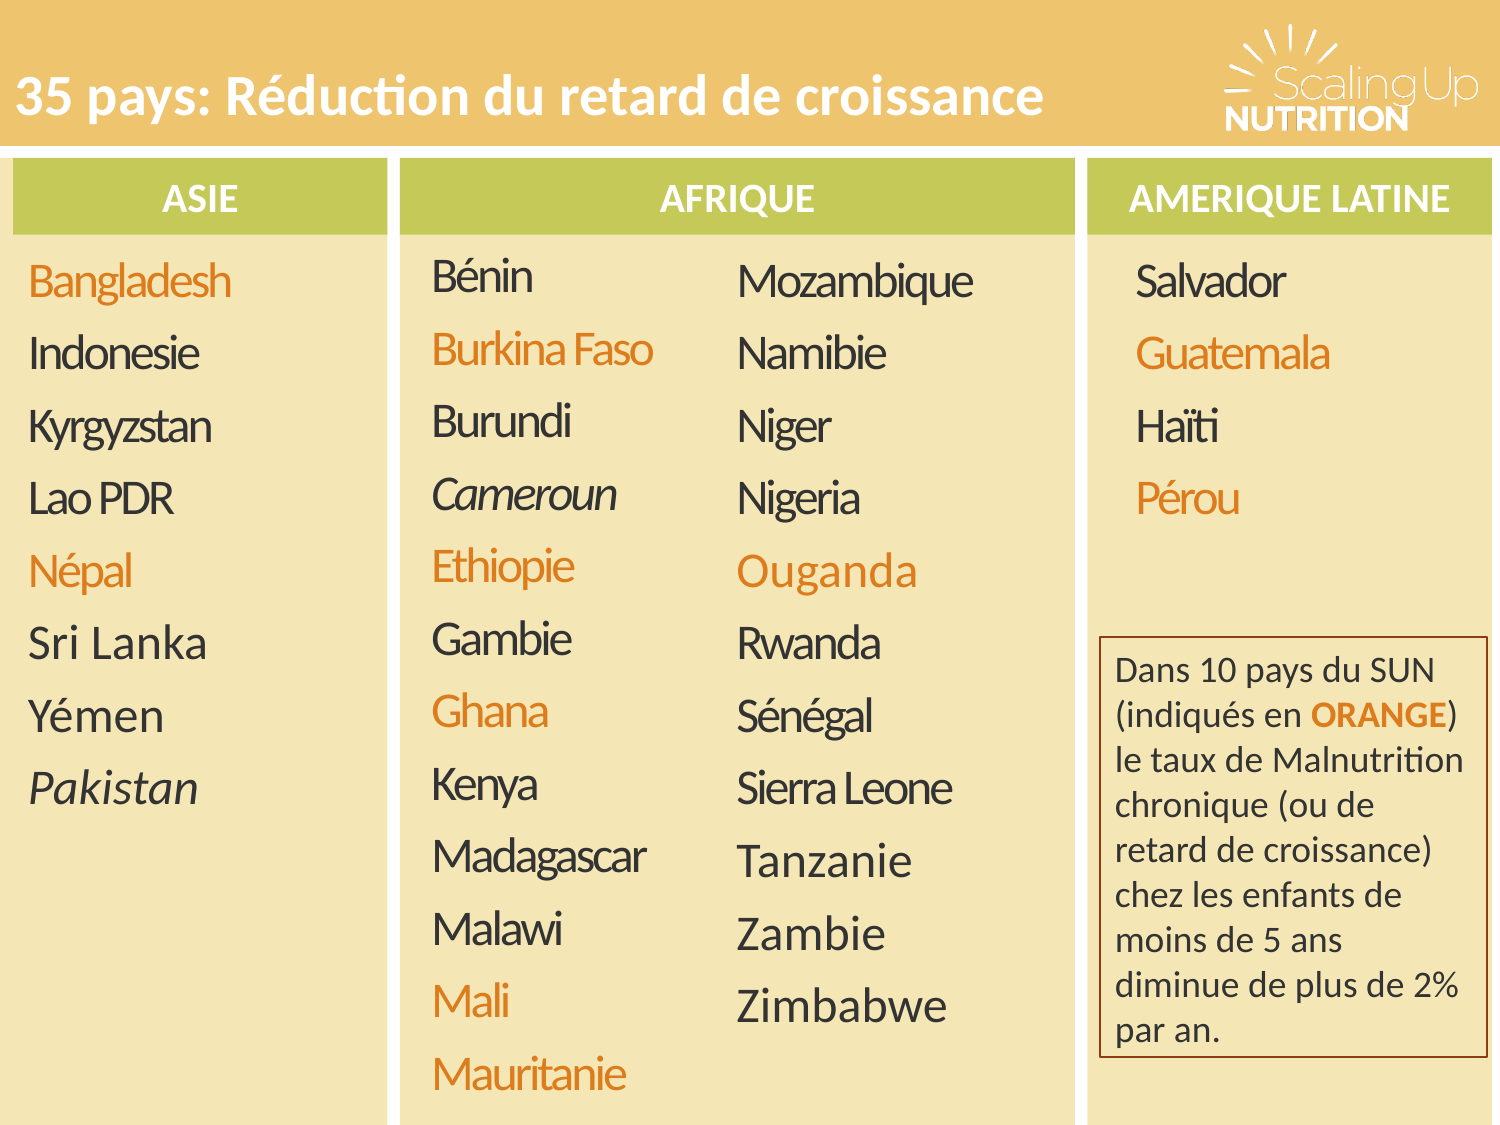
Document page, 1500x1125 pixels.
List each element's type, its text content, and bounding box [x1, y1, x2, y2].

text_box AMERIQUE LATINE [1097, 156, 1494, 237]
text_box [1101, 237, 1494, 1125]
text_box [0, 157, 388, 1125]
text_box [399, 157, 1097, 1125]
text_box Salvador Guatemala Haïti Pérou [1120, 239, 1475, 533]
text_box Dans 10 pays du SUN (indiqués en ORANGE) le taux de Malnutrition chronique (ou de retard de croissance) chez les enfants de moins de 5 ans diminue de plus de 2% par an. [1101, 637, 1488, 1058]
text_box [0, 0, 1500, 147]
